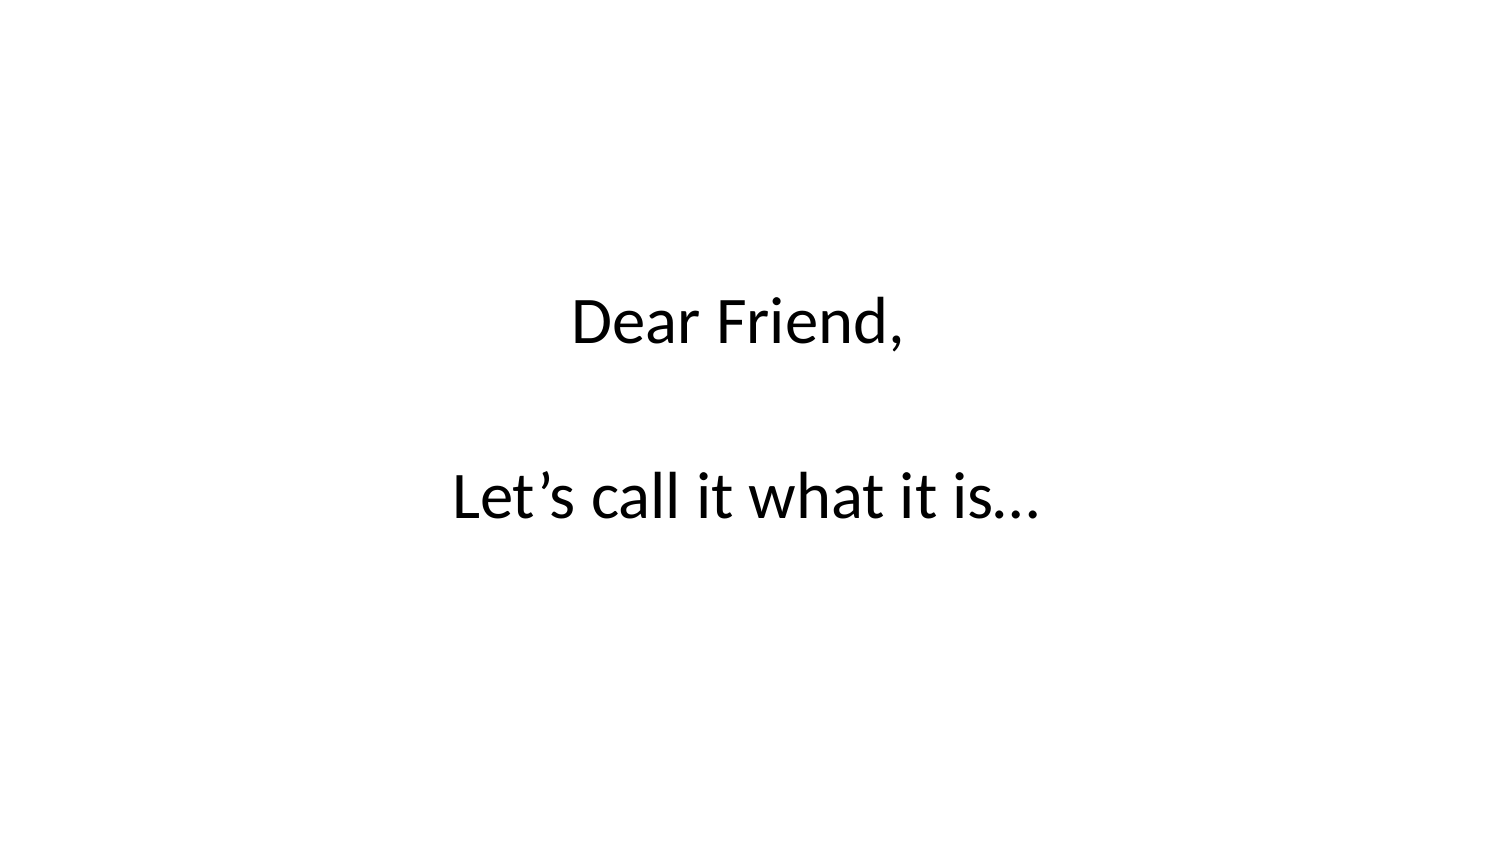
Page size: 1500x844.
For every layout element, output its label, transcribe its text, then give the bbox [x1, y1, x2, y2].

list Dear Friend, Let’s call it what it is… [83, 278, 1409, 628]
